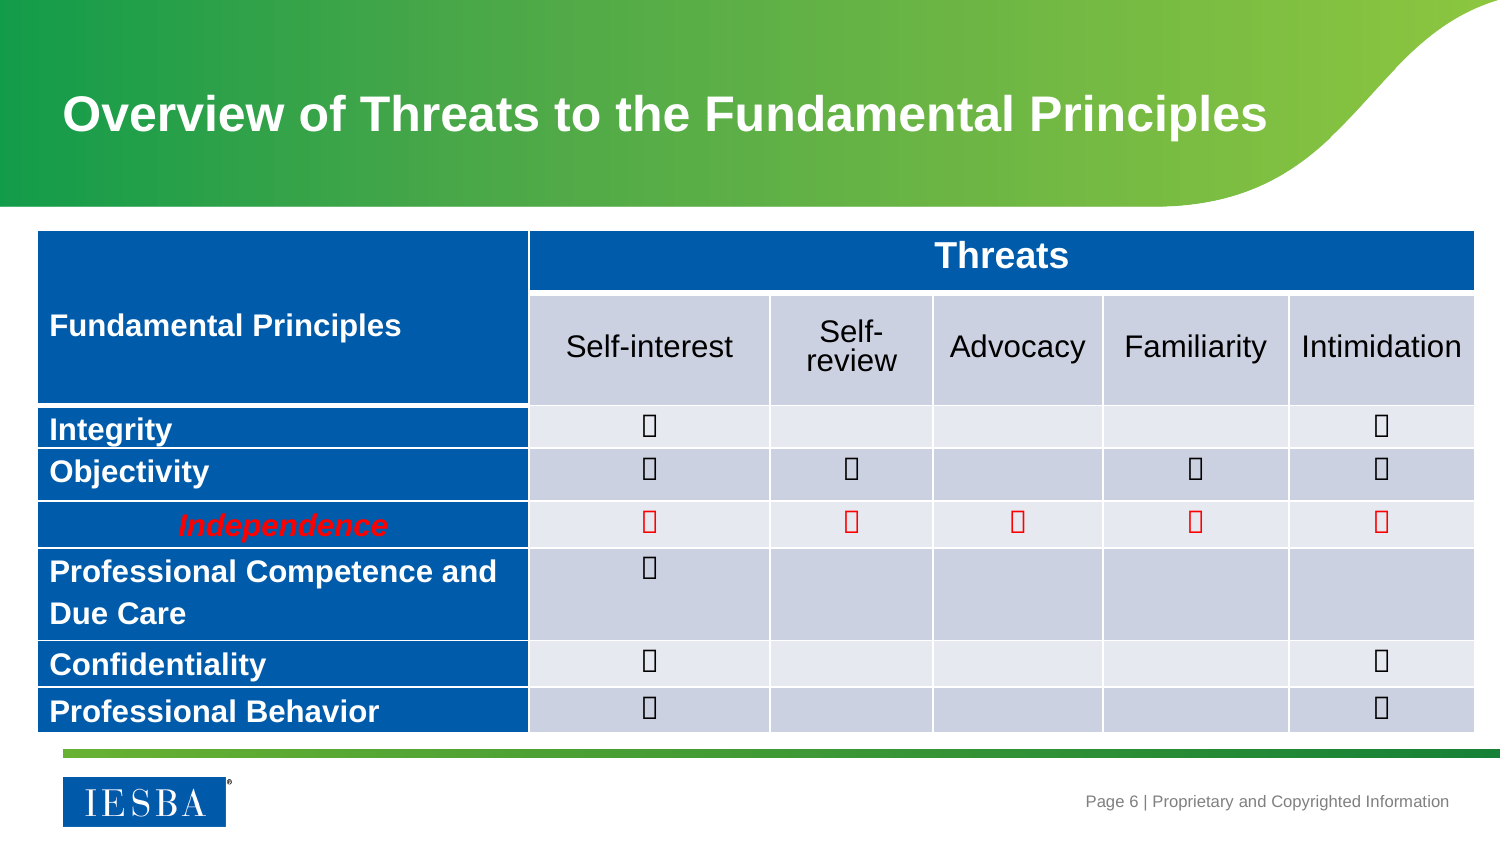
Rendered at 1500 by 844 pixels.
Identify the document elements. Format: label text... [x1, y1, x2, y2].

table_cell Intimidation [1290, 296, 1474, 405]
table_cell [771, 406, 932, 447]
table_cell  [1290, 449, 1474, 500]
table_cell [934, 449, 1102, 500]
table_cell Self- review [771, 296, 932, 405]
table_cell  [530, 449, 769, 500]
table_cell [1104, 406, 1288, 447]
table_cell Professional Competence and Due Care [38, 549, 528, 640]
table_cell  [1290, 641, 1474, 686]
picture [63, 777, 232, 827]
table_cell [934, 406, 1102, 447]
table_cell  [771, 502, 932, 547]
table_cell Objectivity [38, 449, 528, 500]
table_cell [934, 549, 1102, 640]
table_cell  [1104, 449, 1288, 500]
table_cell Advocacy [934, 296, 1102, 405]
table_cell  [530, 502, 769, 547]
table_cell Professional Behavior [38, 688, 528, 732]
table_cell  [530, 688, 769, 732]
table_cell [1290, 549, 1474, 640]
table_cell  [530, 549, 769, 640]
table_cell [1104, 688, 1288, 732]
table_cell  [1290, 502, 1474, 547]
picture [0, 0, 1500, 207]
table_cell  [530, 641, 769, 686]
table_cell  [1104, 502, 1288, 547]
table_cell Familiarity [1104, 296, 1288, 405]
table_cell  [1290, 406, 1474, 447]
table_cell  [530, 406, 769, 447]
table_cell [1104, 641, 1288, 686]
table_header Threats [530, 231, 1474, 290]
table_cell [771, 641, 932, 686]
table_cell [1104, 549, 1288, 640]
table_cell Confidentiality [38, 641, 528, 686]
table_cell  [934, 502, 1102, 547]
table_cell [934, 641, 1102, 686]
table_cell [934, 688, 1102, 732]
title Overview of Threats to the Fundamental Principles [62, 84, 1302, 138]
table_header Fundamental Principles [38, 231, 528, 403]
table_cell  [771, 449, 932, 500]
table_cell Integrity [38, 408, 528, 447]
table_cell [771, 549, 932, 640]
table_cell Self-interest [530, 296, 769, 405]
table_cell  [1290, 688, 1474, 732]
table_cell Independence [38, 502, 528, 547]
table_cell [771, 688, 932, 732]
